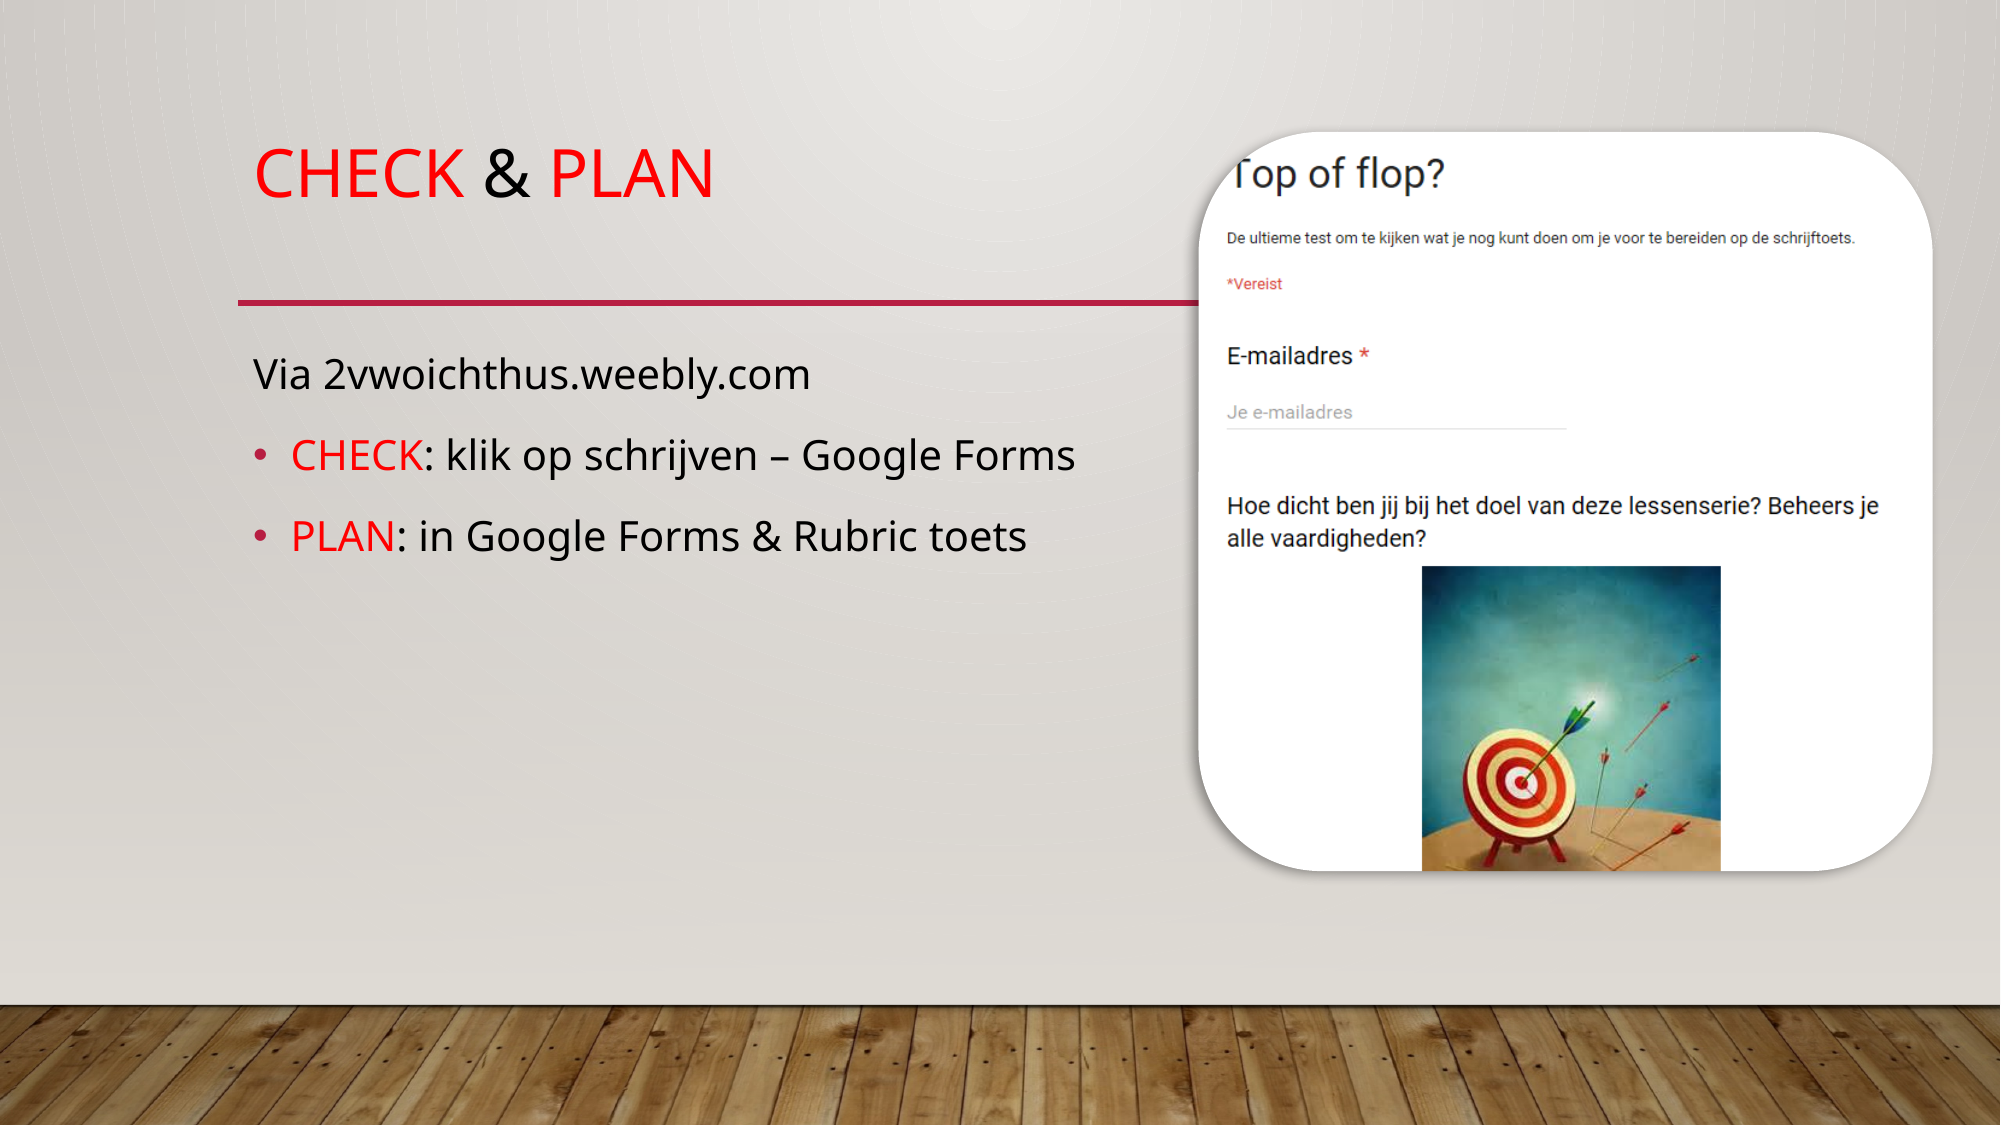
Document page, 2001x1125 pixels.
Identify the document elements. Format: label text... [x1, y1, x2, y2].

picture [0, 1005, 2000, 1125]
picture [1198, 131, 1933, 872]
list Via 2vwoichthus.weebly.com CHECK: klik op schrijven – Google Forms PLAN: in Google Forms & Rubric toets [238, 330, 1814, 897]
title Check & plan [238, 131, 1198, 305]
